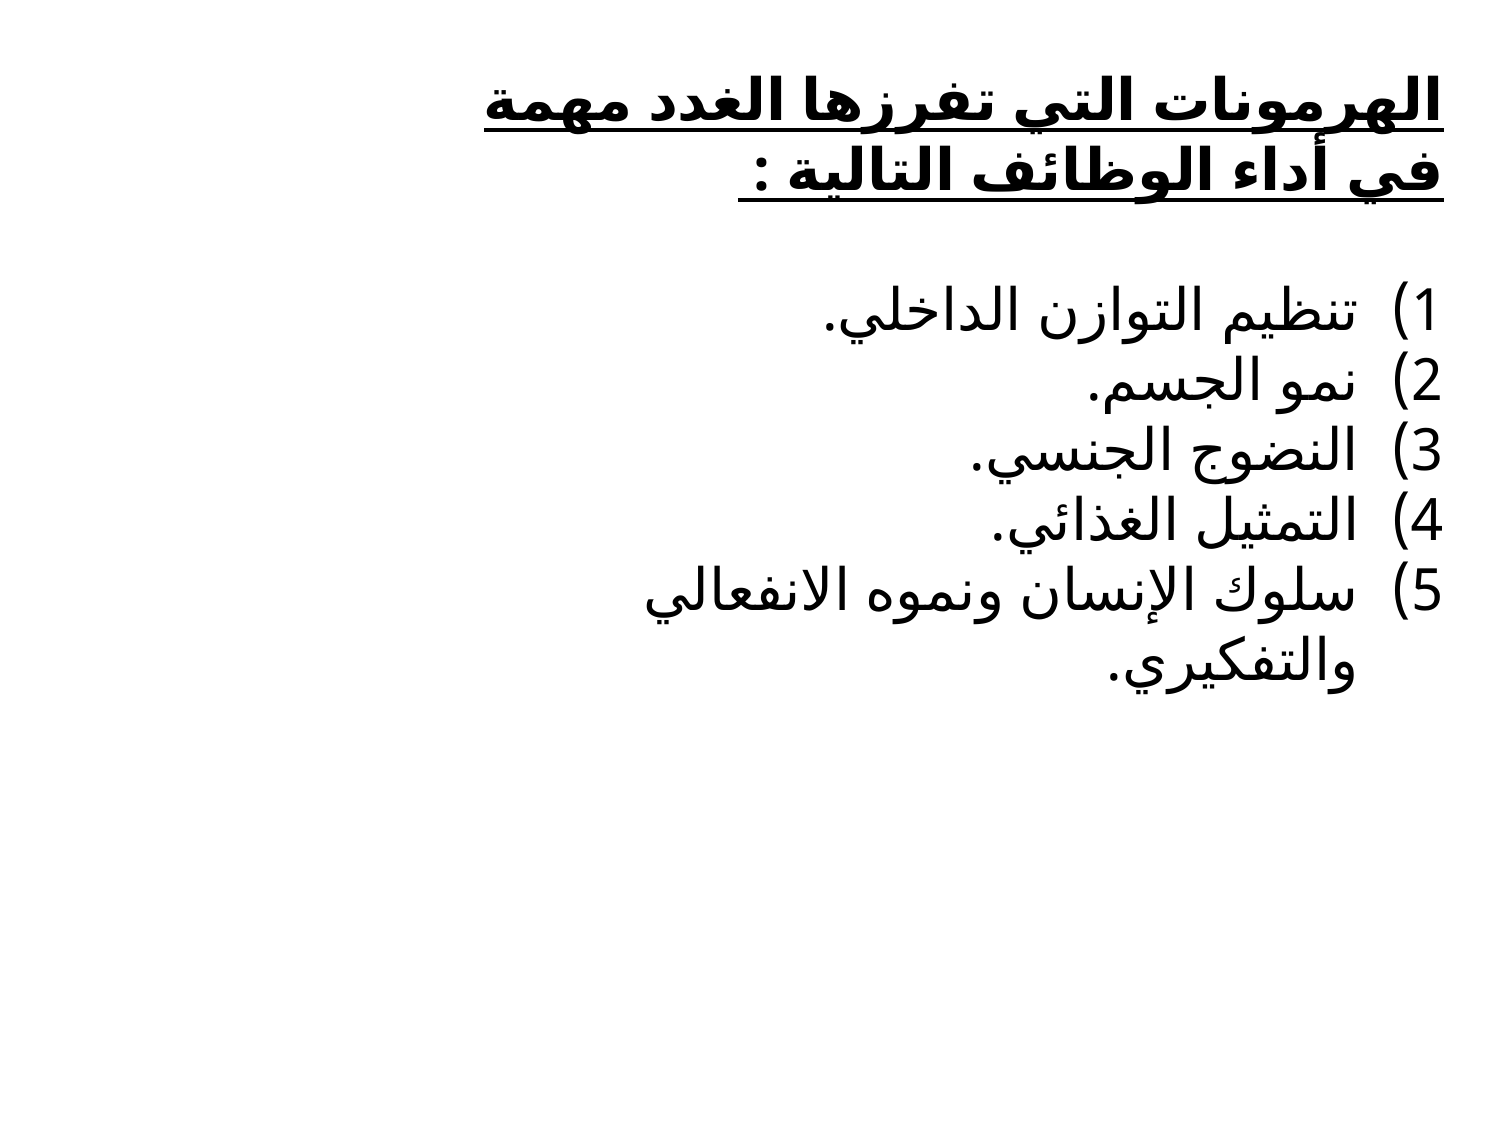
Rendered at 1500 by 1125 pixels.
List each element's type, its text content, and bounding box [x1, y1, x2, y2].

text_box الهرمونات التي تفرزها الغدد مهمة في أداء الوظائف التالية : تنظيم التوازن الداخلي. نمو الجسم. النضوج الجنسي. التمثيل الغذائي. سلوك الإنسان ونموه الانفعالي والتفكيري. [374, 54, 1459, 700]
